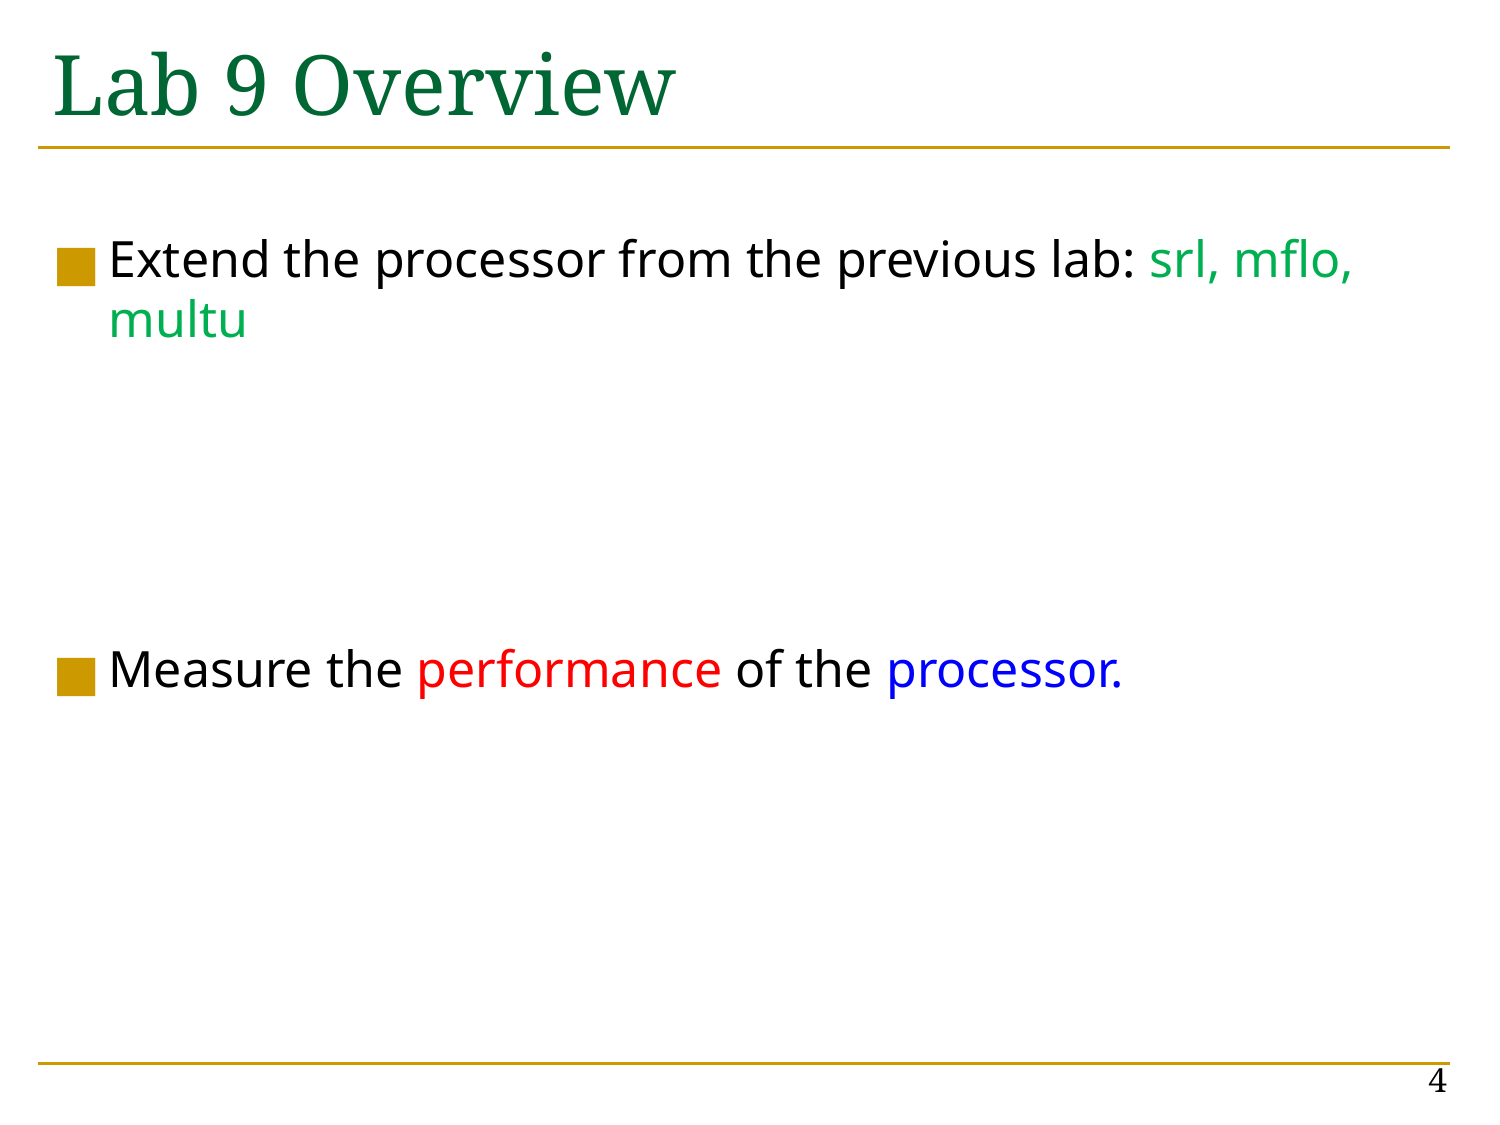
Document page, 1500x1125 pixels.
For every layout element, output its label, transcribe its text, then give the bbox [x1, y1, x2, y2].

title Lab 9 Overview [37, 24, 1450, 149]
list Extend the processor from the previous lab: srl, mflo, multu Measure the performance of the processor. [37, 149, 1450, 1063]
slide_number 4 [1111, 1036, 1462, 1112]
